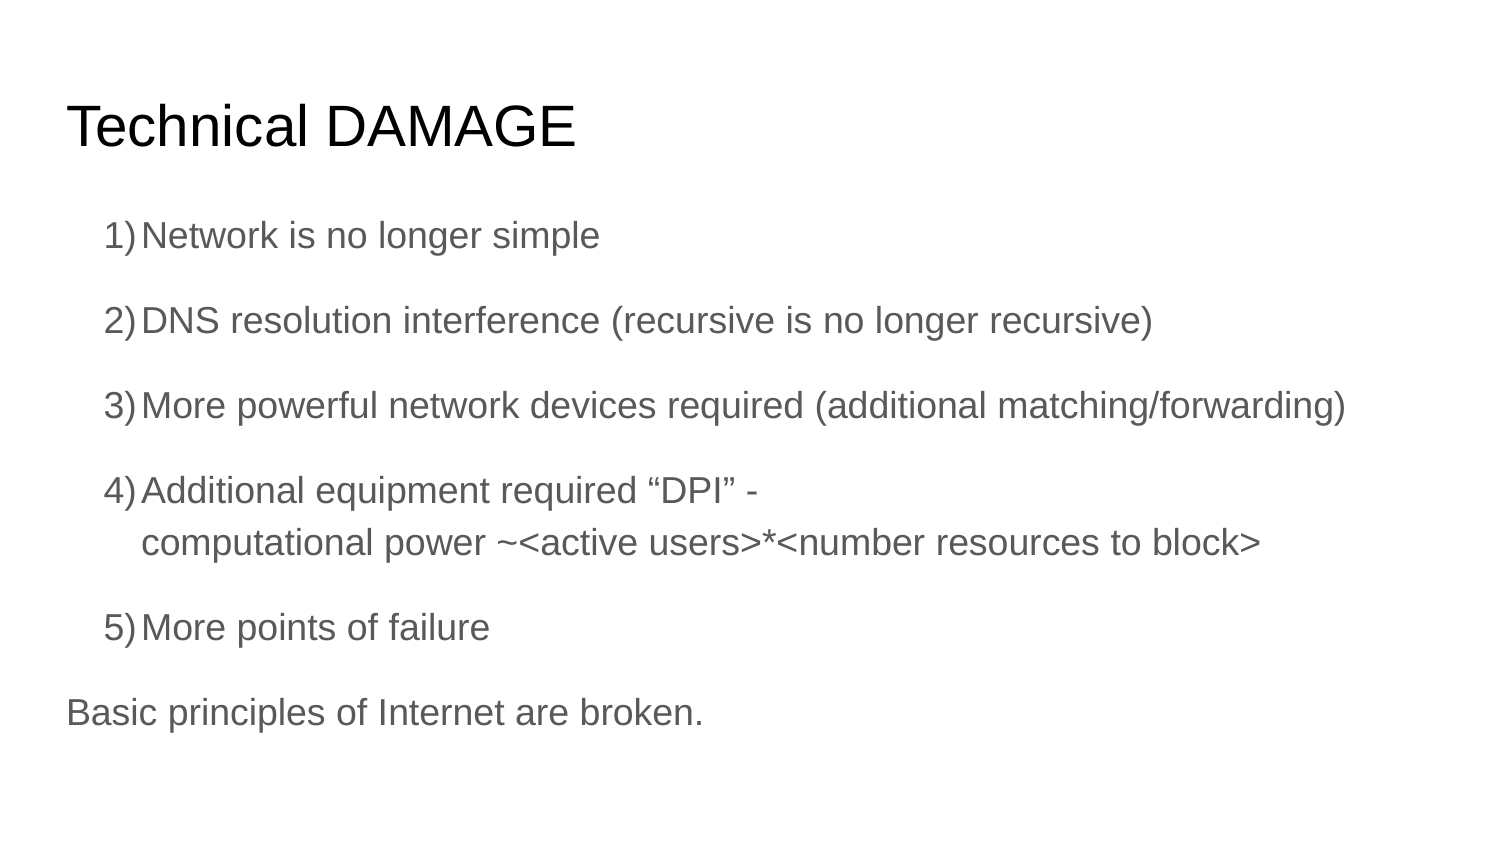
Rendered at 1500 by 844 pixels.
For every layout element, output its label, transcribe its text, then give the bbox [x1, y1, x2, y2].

list Network is no longer simple DNS resolution interference (recursive is no longer recursive) More powerful network devices required (additional matching/forwarding) Additional equipment required “DPI” - computational power ~<active users>*<number resources to block> More points of failure Basic principles of Internet are broken. [51, 189, 1449, 750]
title Technical DAMAGE [51, 72, 1449, 167]
